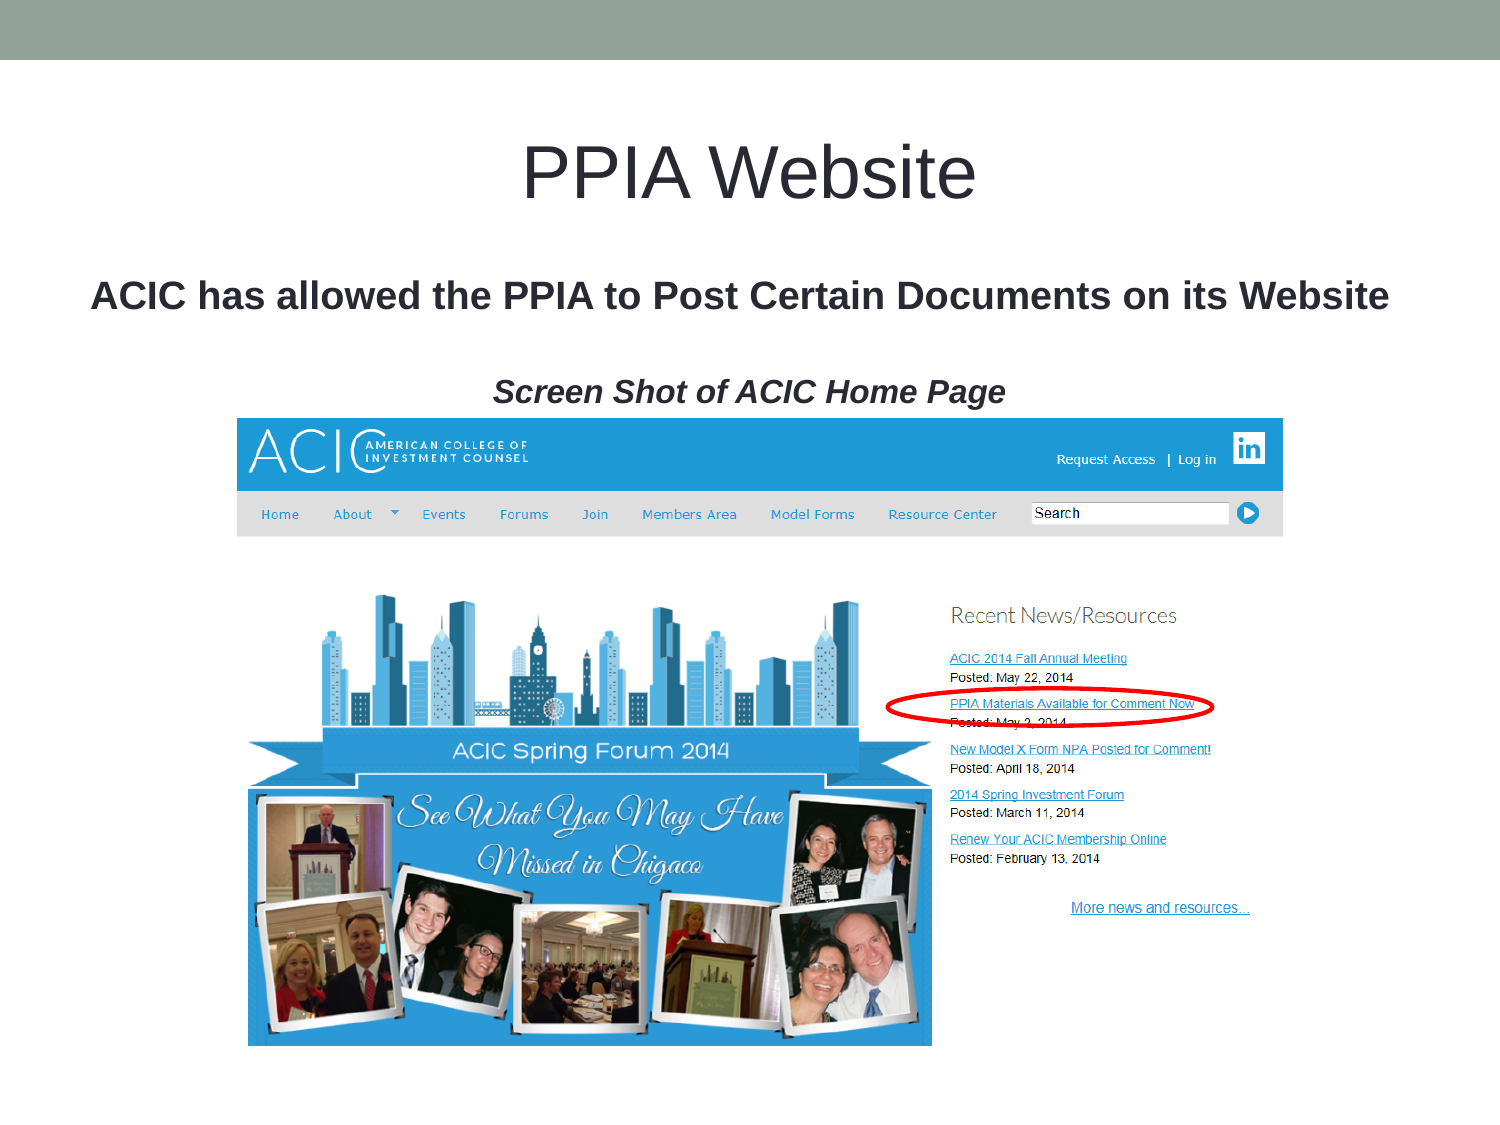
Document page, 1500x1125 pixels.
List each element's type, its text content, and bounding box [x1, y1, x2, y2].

list ACIC has allowed the PPIA to Post Certain Documents on its Website Screen Shot of ACIC Home Page [75, 262, 1425, 1063]
title PPIA Website [75, 87, 1425, 250]
picture [237, 417, 1284, 1082]
